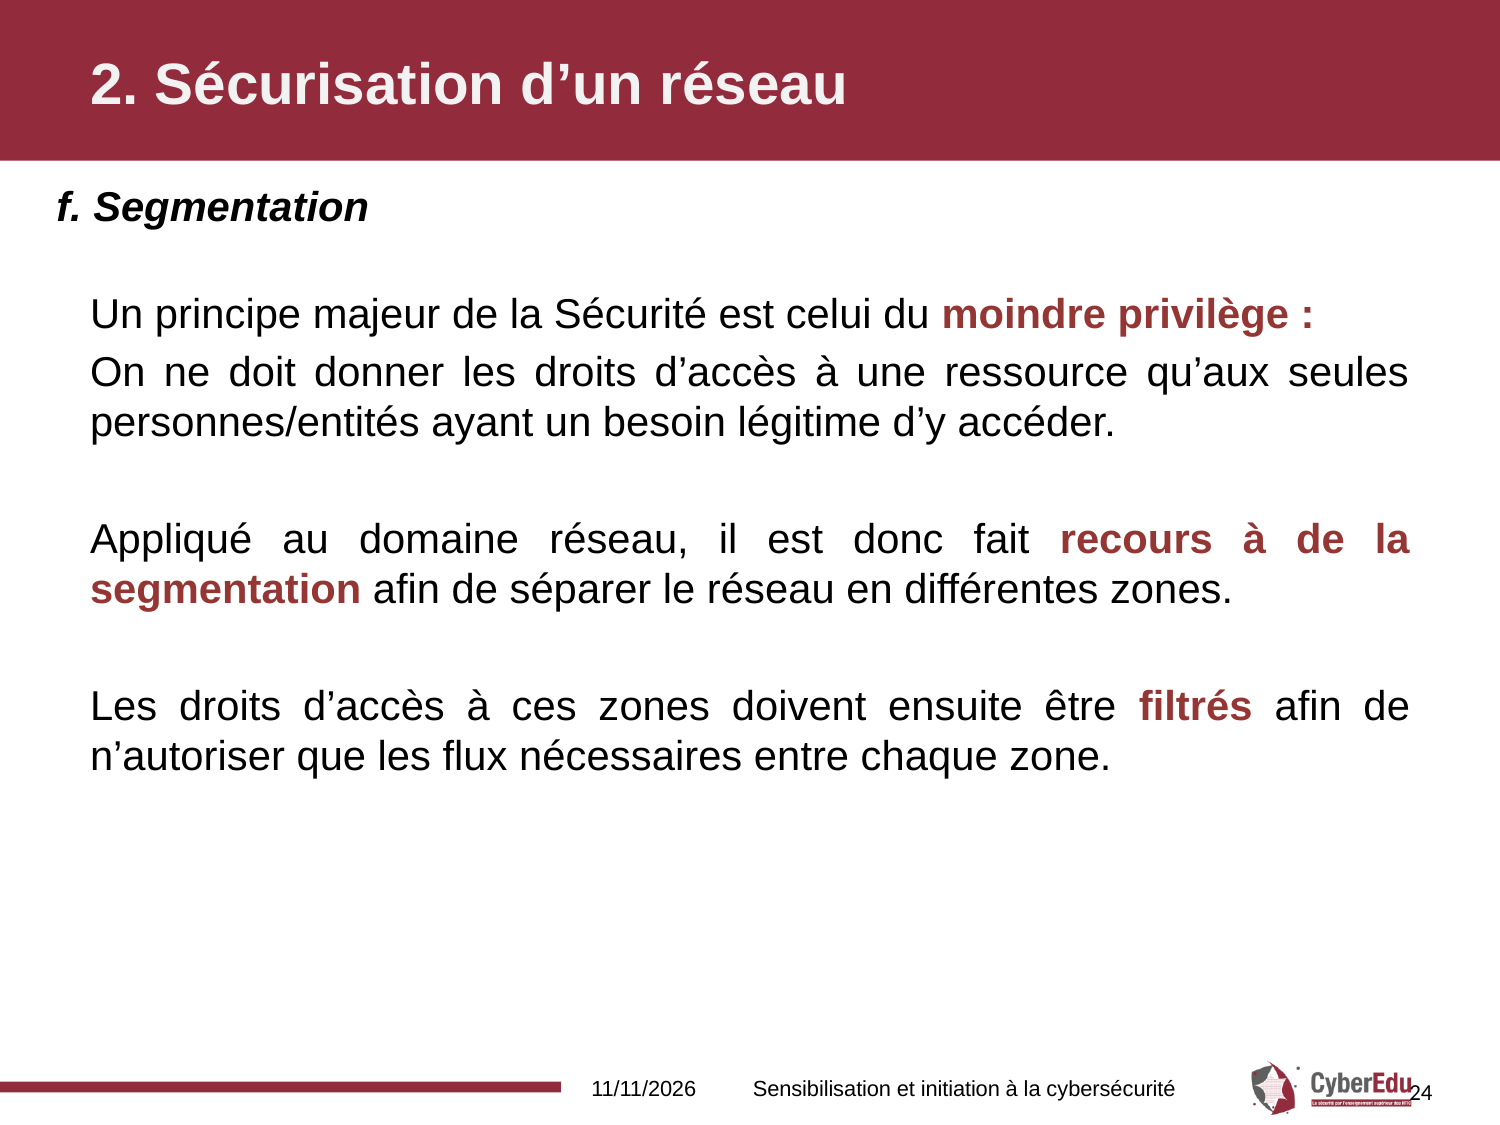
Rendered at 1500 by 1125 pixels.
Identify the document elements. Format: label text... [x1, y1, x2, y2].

footer Sensibilisation et initiation à la cybersécurité [738, 1057, 1236, 1118]
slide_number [561, 1057, 727, 1118]
title 2. Sécurisation d’un réseau [75, 1, 1425, 161]
list Un principe majeur de la Sécurité est celui du moindre privilège : On ne doit donner les droits d’accès à une ressource qu’aux seules personnes/entités ayant un besoin légitime d’y accéder. Appliqué au domaine réseau, il est donc fait recours à de la segmentation afin de séparer le réseau en différentes zones. Les droits d’accès à ces zones doivent ensuite être filtrés afin de n’autoriser que les flux nécessaires entre chaque zone. [75, 278, 1425, 1035]
picture [1246, 1060, 1412, 1115]
text_box f. Segmentation [41, 172, 1471, 268]
